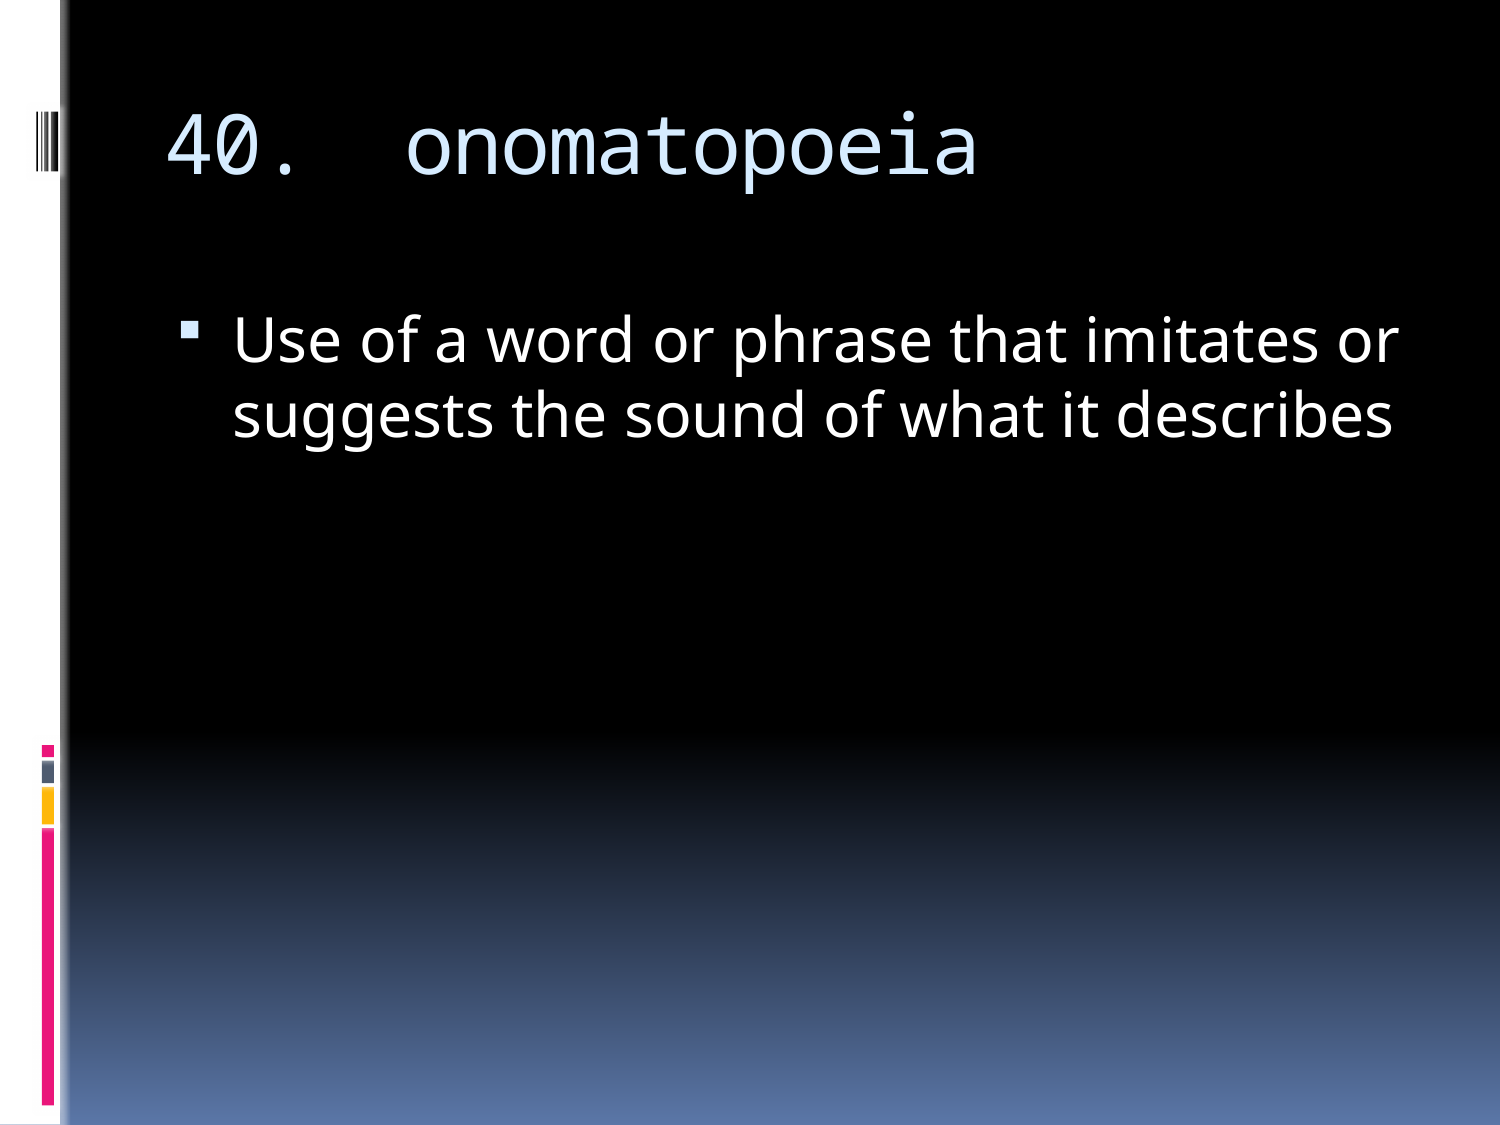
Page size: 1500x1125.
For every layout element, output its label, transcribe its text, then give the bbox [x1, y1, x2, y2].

title 40. onomatopoeia [150, 83, 1425, 234]
list Use of a word or phrase that imitates or suggests the sound of what it describes [150, 292, 1425, 1043]
